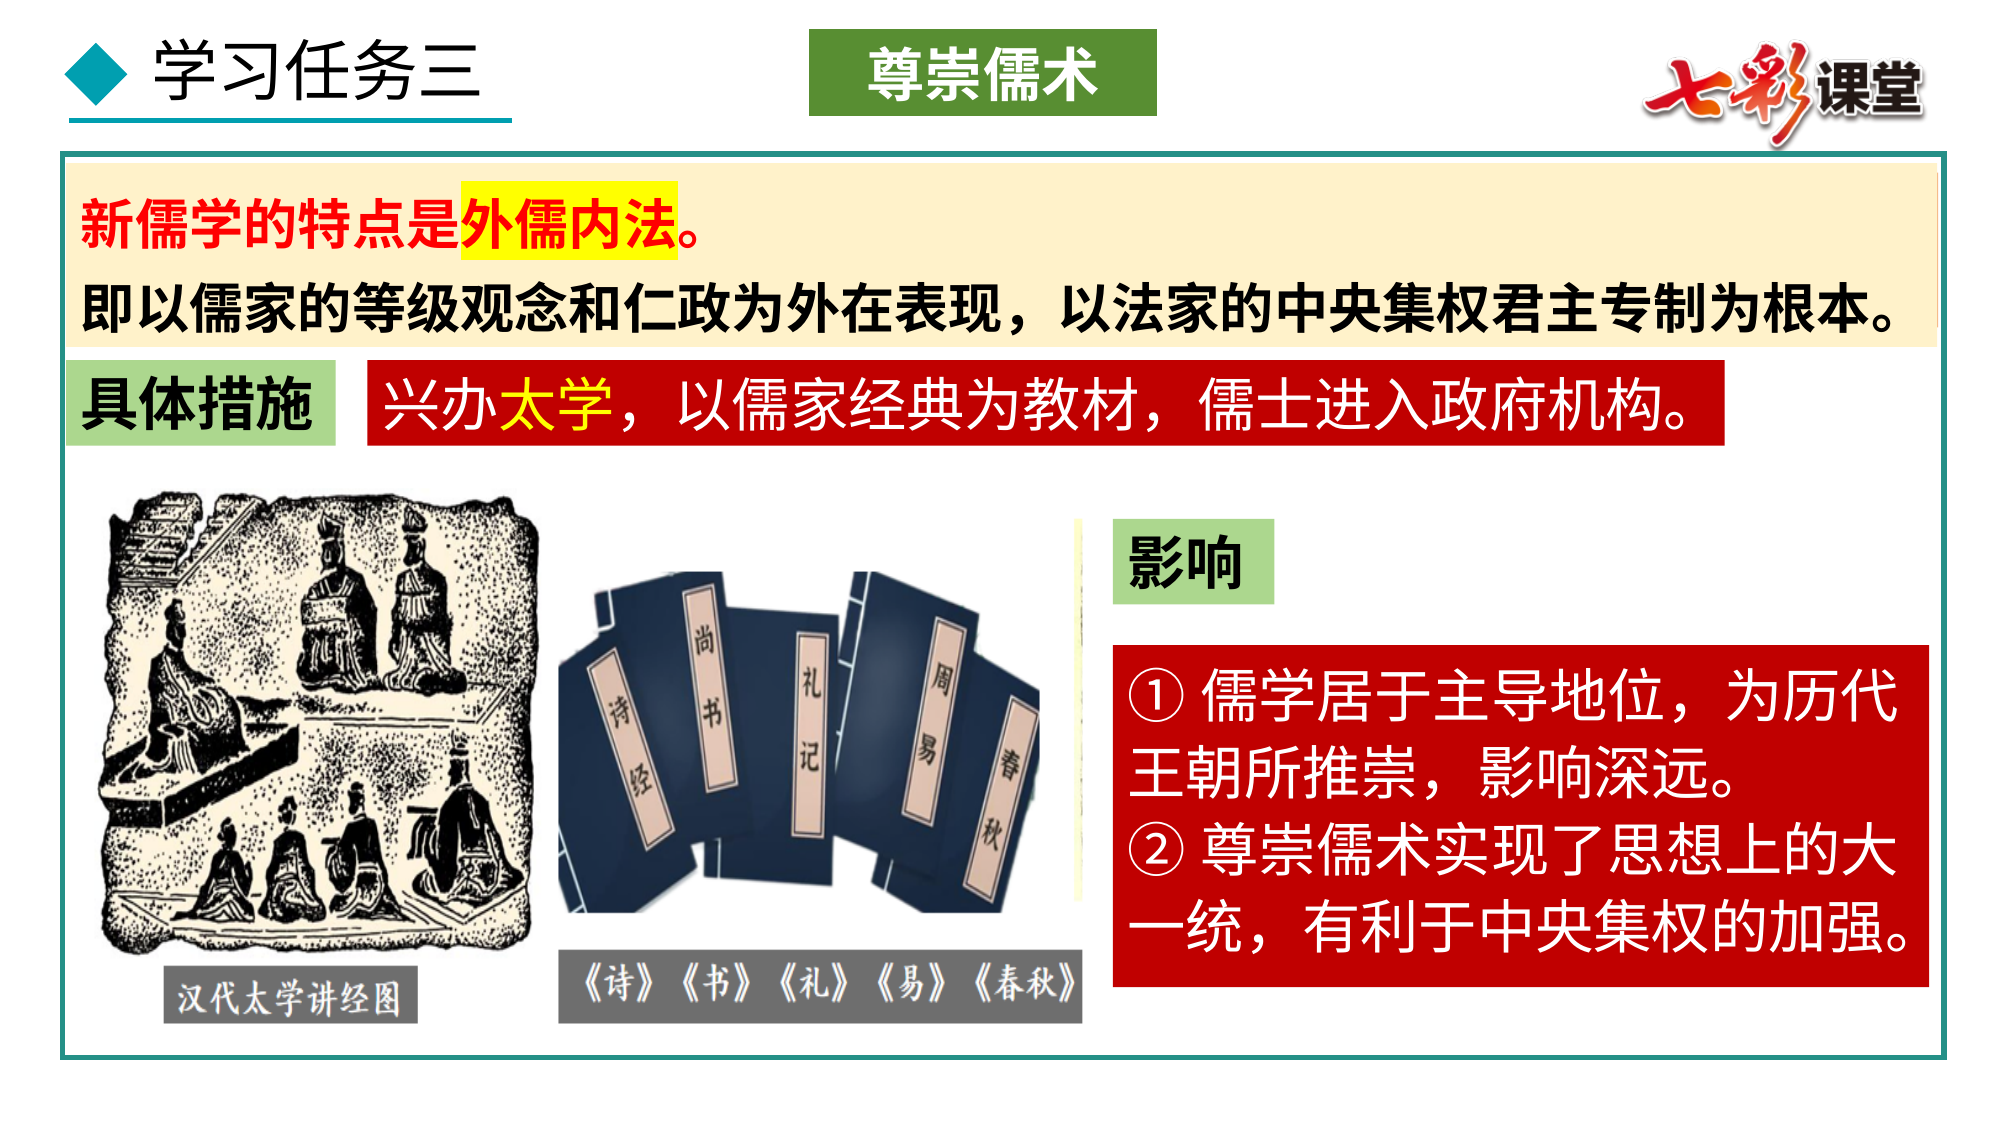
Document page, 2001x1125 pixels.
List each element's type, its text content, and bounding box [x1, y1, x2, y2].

text_box ①儒学居于主导地位，为历代王朝所推崇，影响深远。 ②尊崇儒术实现了思想上的大一统，有利于中央集权的加强。 [1112, 645, 1930, 988]
text_box 影响 [1112, 518, 1275, 605]
text_box 新儒学的特点是外儒内法。 即以儒家的等级观念和仁政为外在表现，以法家的中央集权君主专制为根本。 [66, 163, 1938, 347]
picture [1638, 35, 1932, 151]
picture [74, 479, 1083, 1029]
text_box 具体措施 [66, 360, 336, 446]
text_box 尊崇儒术 [810, 30, 1157, 115]
text_box 兴办太学，以儒家经典为教材，儒士进入政府机构。 [366, 359, 1726, 447]
